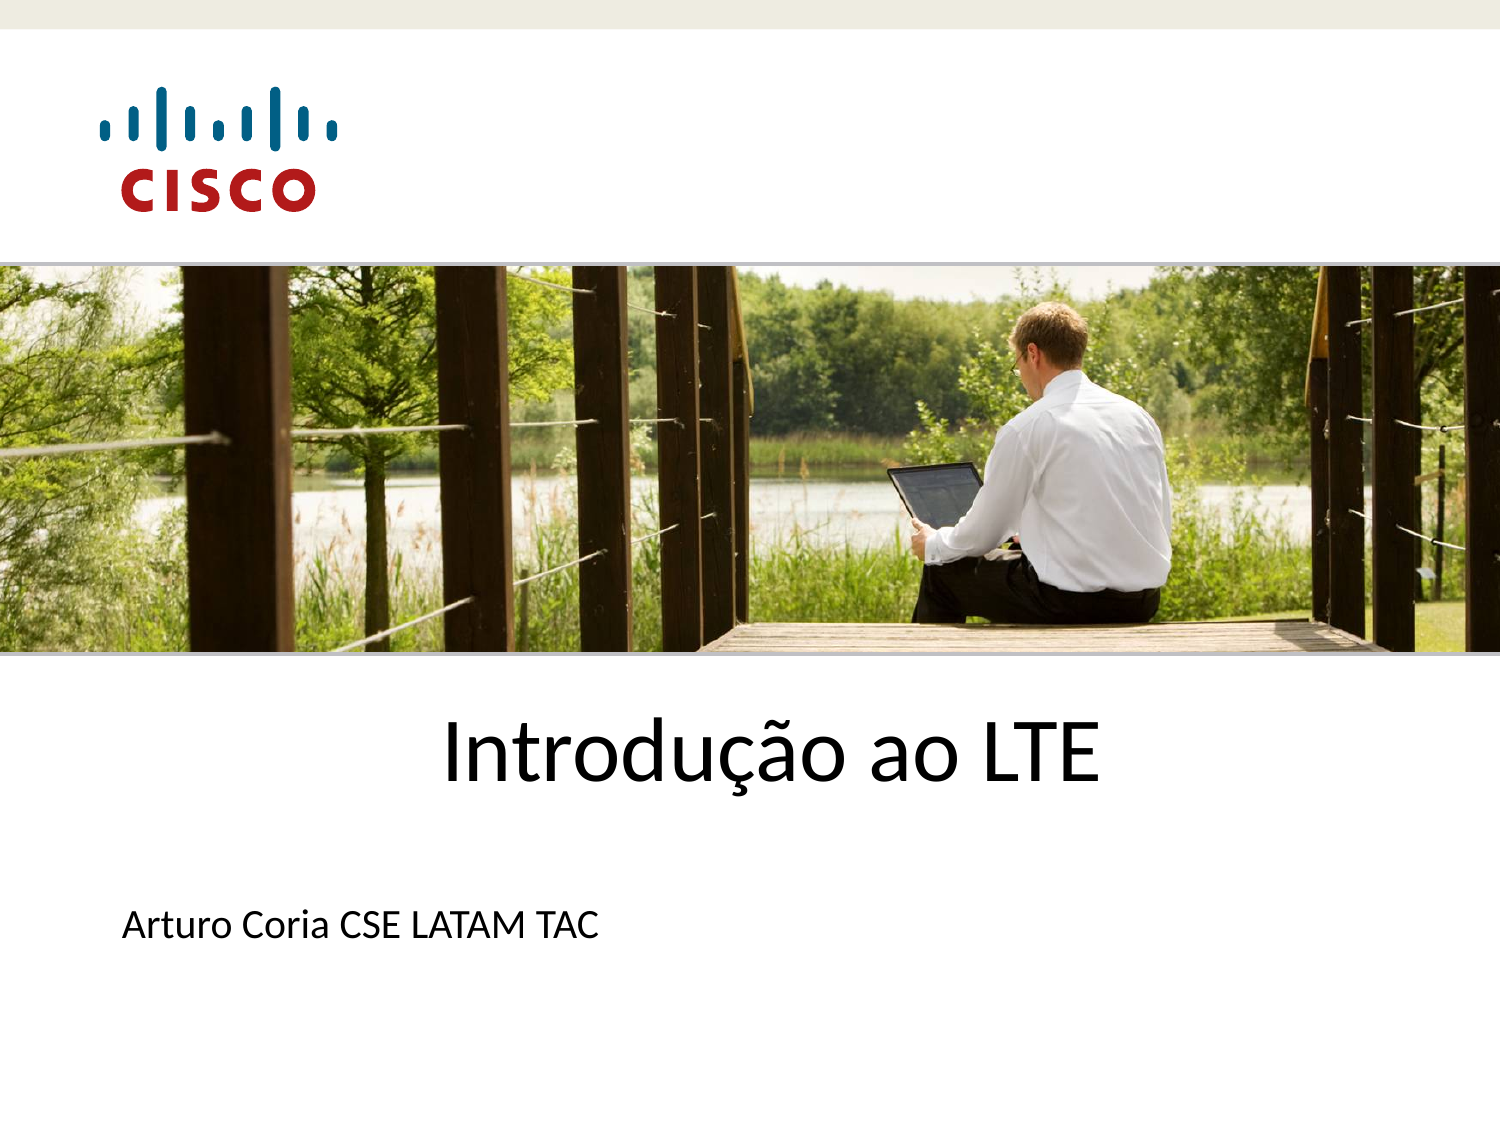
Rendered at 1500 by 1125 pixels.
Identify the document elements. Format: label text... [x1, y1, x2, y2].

title Introdução ao LTE [106, 675, 1438, 843]
picture [0, 265, 1500, 653]
subtitle Arturo Coria CSE LATAM TAC [106, 899, 1438, 963]
